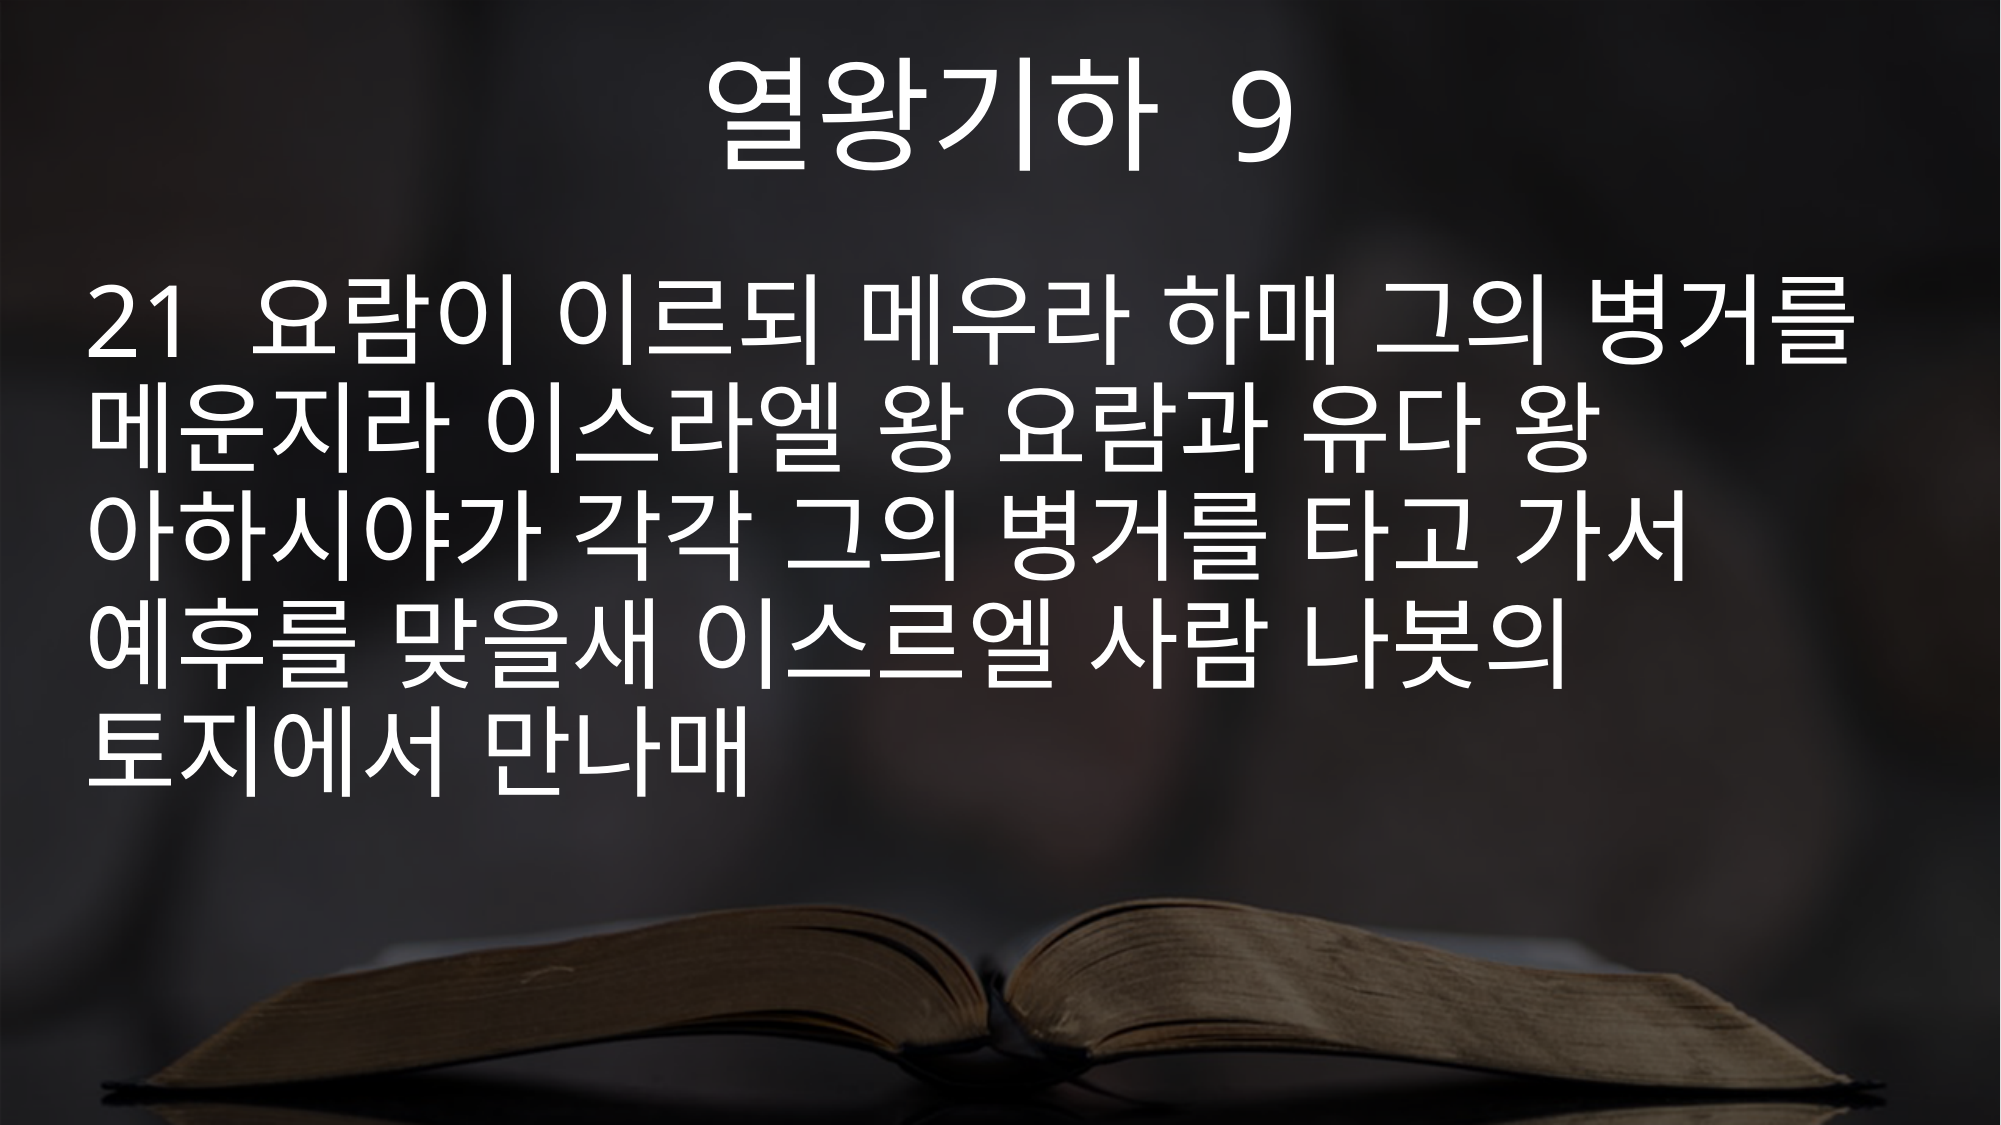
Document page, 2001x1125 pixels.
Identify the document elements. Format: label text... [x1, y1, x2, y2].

list 21 요람이 이르되 메우라 하매 그의 병거를 메운지라 이스라엘 왕 요람과 유다 왕 아하시야가 각각 그의 병거를 타고 가서 예후를 맞을새 이스르엘 사람 나봇의 토지에서 만나매 [69, 263, 1953, 423]
footer 열왕기하 9 [0, 32, 2000, 192]
picture [0, 0, 2001, 1125]
